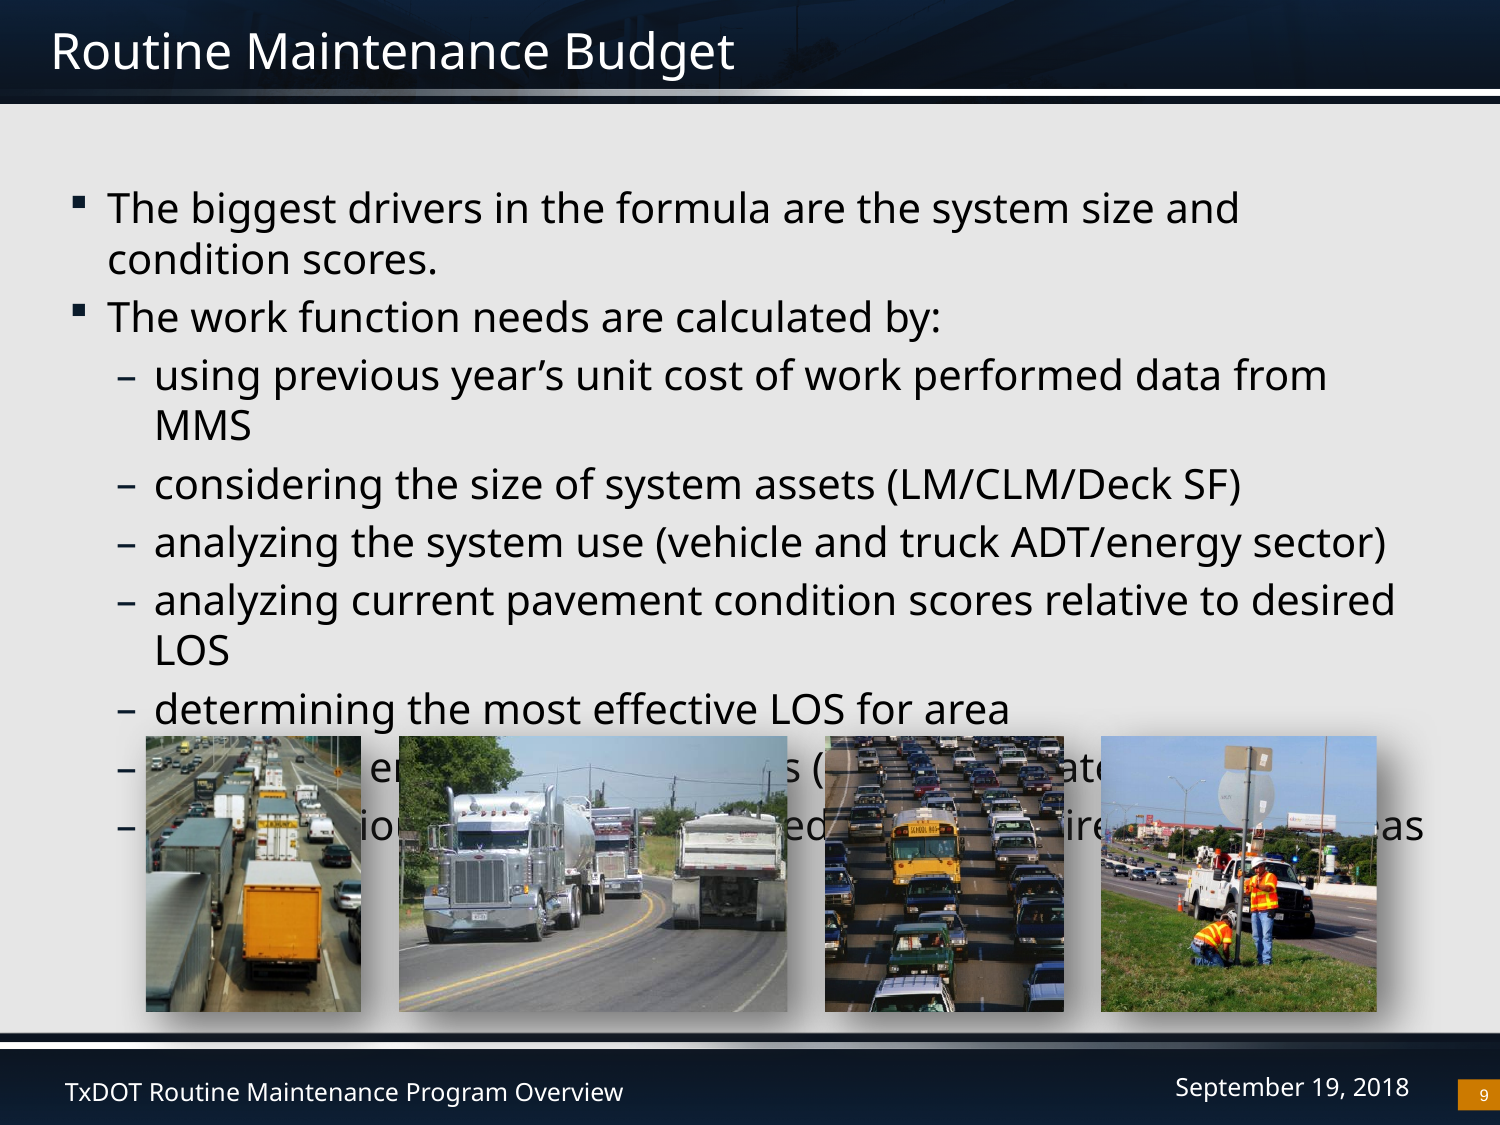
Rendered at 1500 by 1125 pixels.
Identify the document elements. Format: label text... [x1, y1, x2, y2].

slide_number 9 [1454, 1079, 1489, 1110]
picture [0, 1032, 1500, 1125]
title Routine Maintenance Budget [50, 12, 1421, 89]
picture [1099, 736, 1377, 1012]
picture [824, 736, 1065, 1012]
picture [145, 736, 363, 1012]
picture [0, 0, 1500, 104]
text_box The biggest drivers in the formula are the system size and condition scores. The work function needs are calculated by: using previous year’s unit cost of work performed data from MMS considering the size of system assets (LM/CLM/Deck SF) analyzing the system use (vehicle and truck ADT/energy sector) analyzing current pavement condition scores relative to desired LOS determining the most effective LOS for area evaluating environmental factors (rainfall/climate) using previous costs of utility needs for luminaires and rest areas [54, 174, 1446, 1025]
picture [398, 736, 788, 1012]
